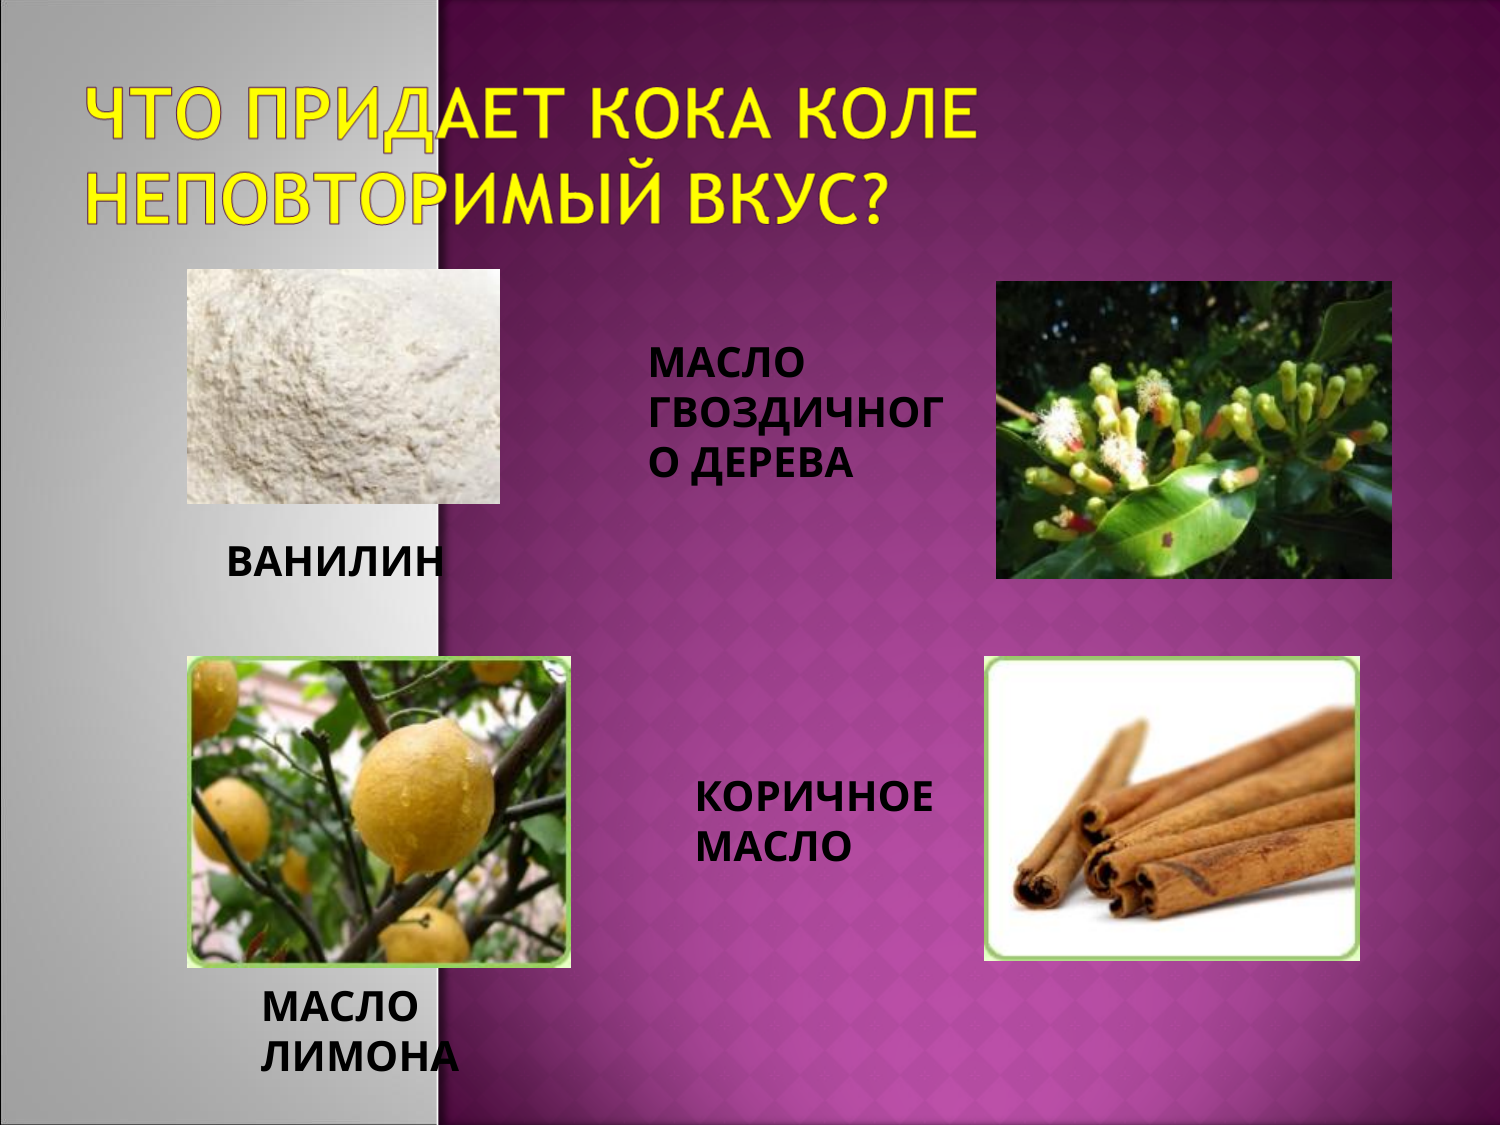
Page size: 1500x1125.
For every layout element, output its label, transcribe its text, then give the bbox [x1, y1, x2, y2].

text_box КОРИЧНОЕ МАСЛО [679, 761, 968, 878]
picture [0, 0, 1500, 1125]
text_box МАСЛО ГВОЗДИЧНОГО ДЕРЕВА [632, 328, 975, 494]
text_box МАСЛО ЛИМОНА [246, 977, 547, 1088]
text_box ВАНИЛИН [210, 527, 486, 615]
